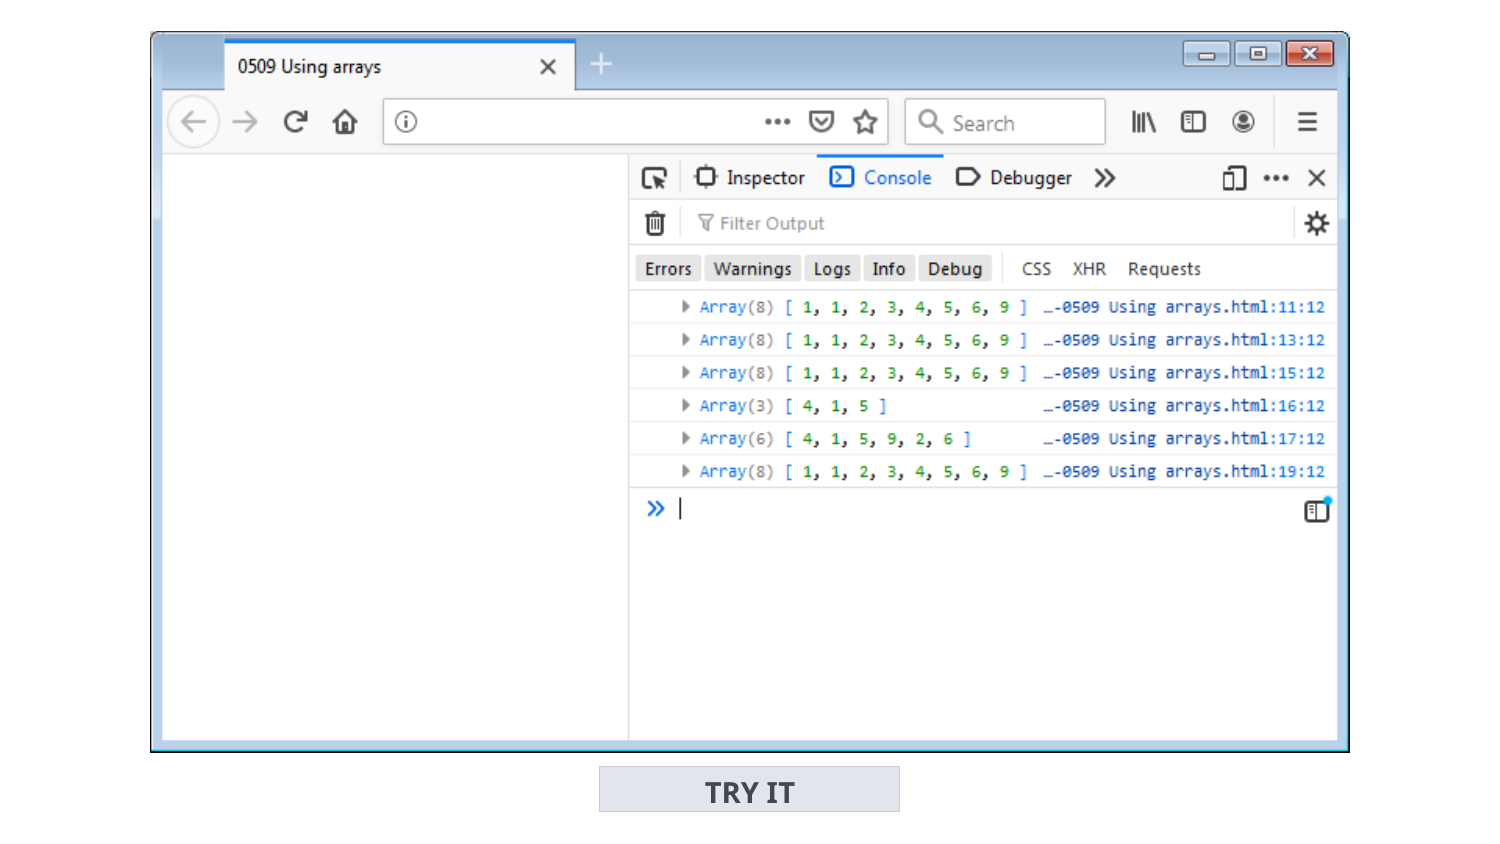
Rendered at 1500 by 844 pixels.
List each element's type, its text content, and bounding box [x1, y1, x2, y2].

picture [149, 31, 1351, 753]
text_box TRY IT [599, 766, 900, 812]
